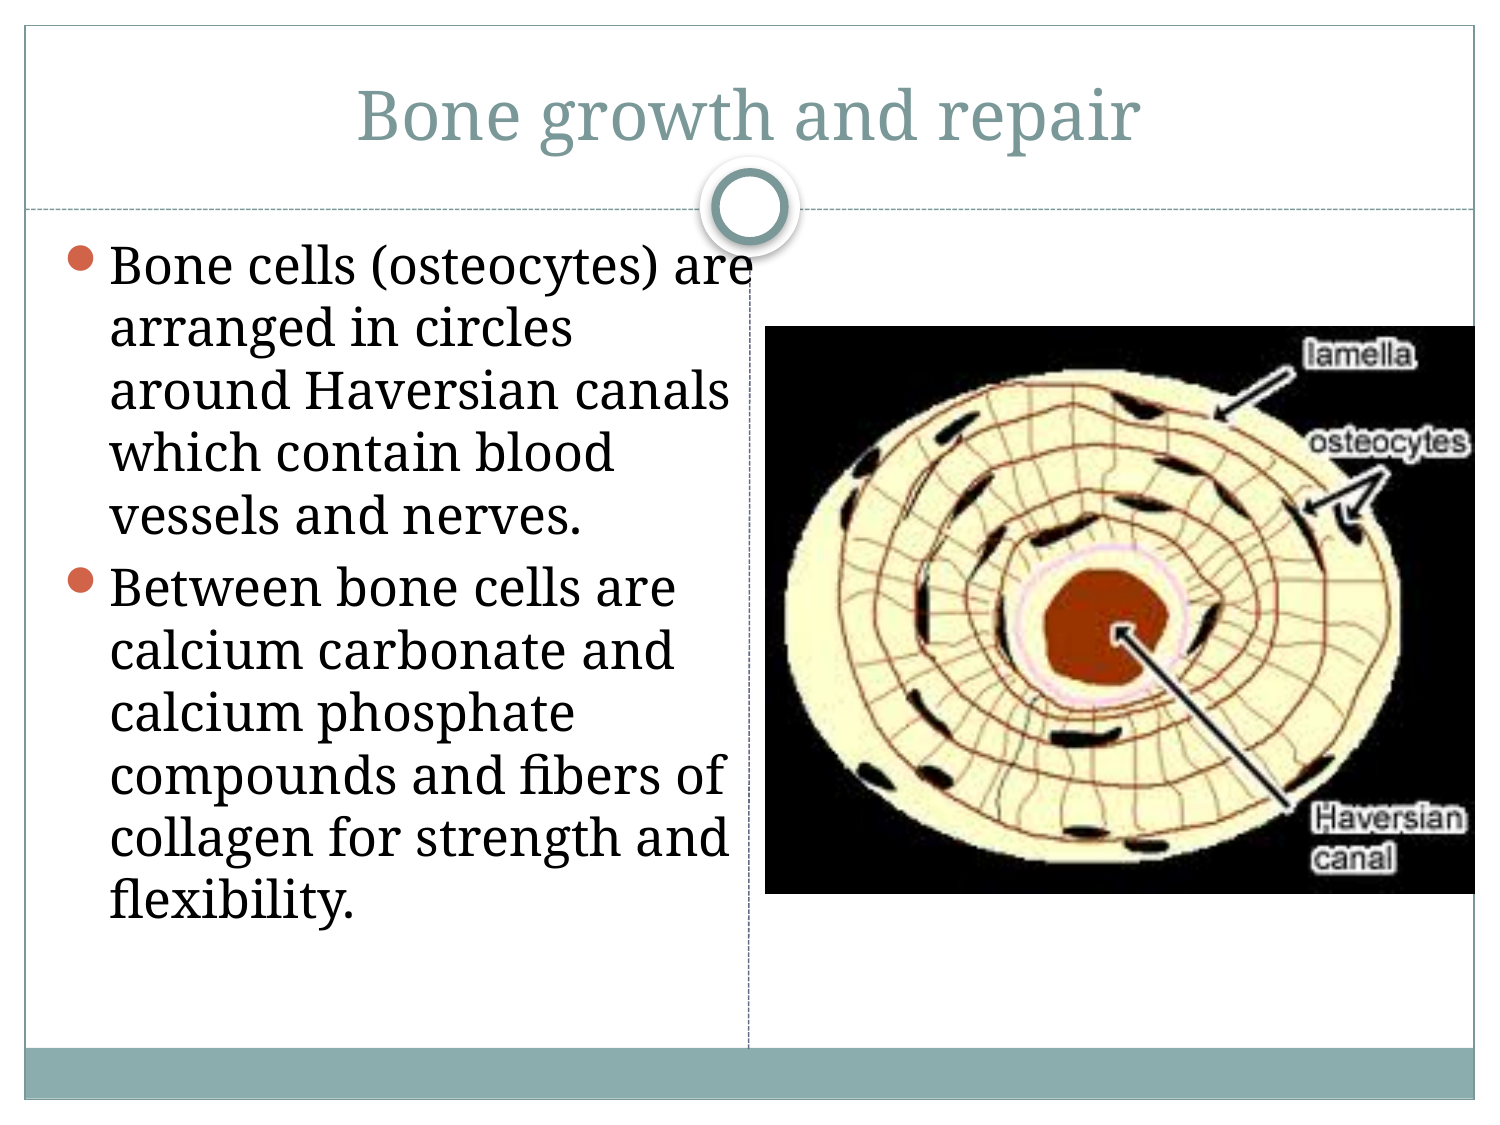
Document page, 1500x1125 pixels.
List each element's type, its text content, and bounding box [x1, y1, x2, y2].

title Bone growth and repair [49, 37, 1450, 162]
list Bone cells (osteocytes) are arranged in circles around Haversian canals which contain blood vessels and nerves. Between bone cells are calcium carbonate and calcium phosphate compounds and fibers of collagen for strength and flexibility. [49, 224, 774, 1071]
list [765, 326, 1475, 894]
